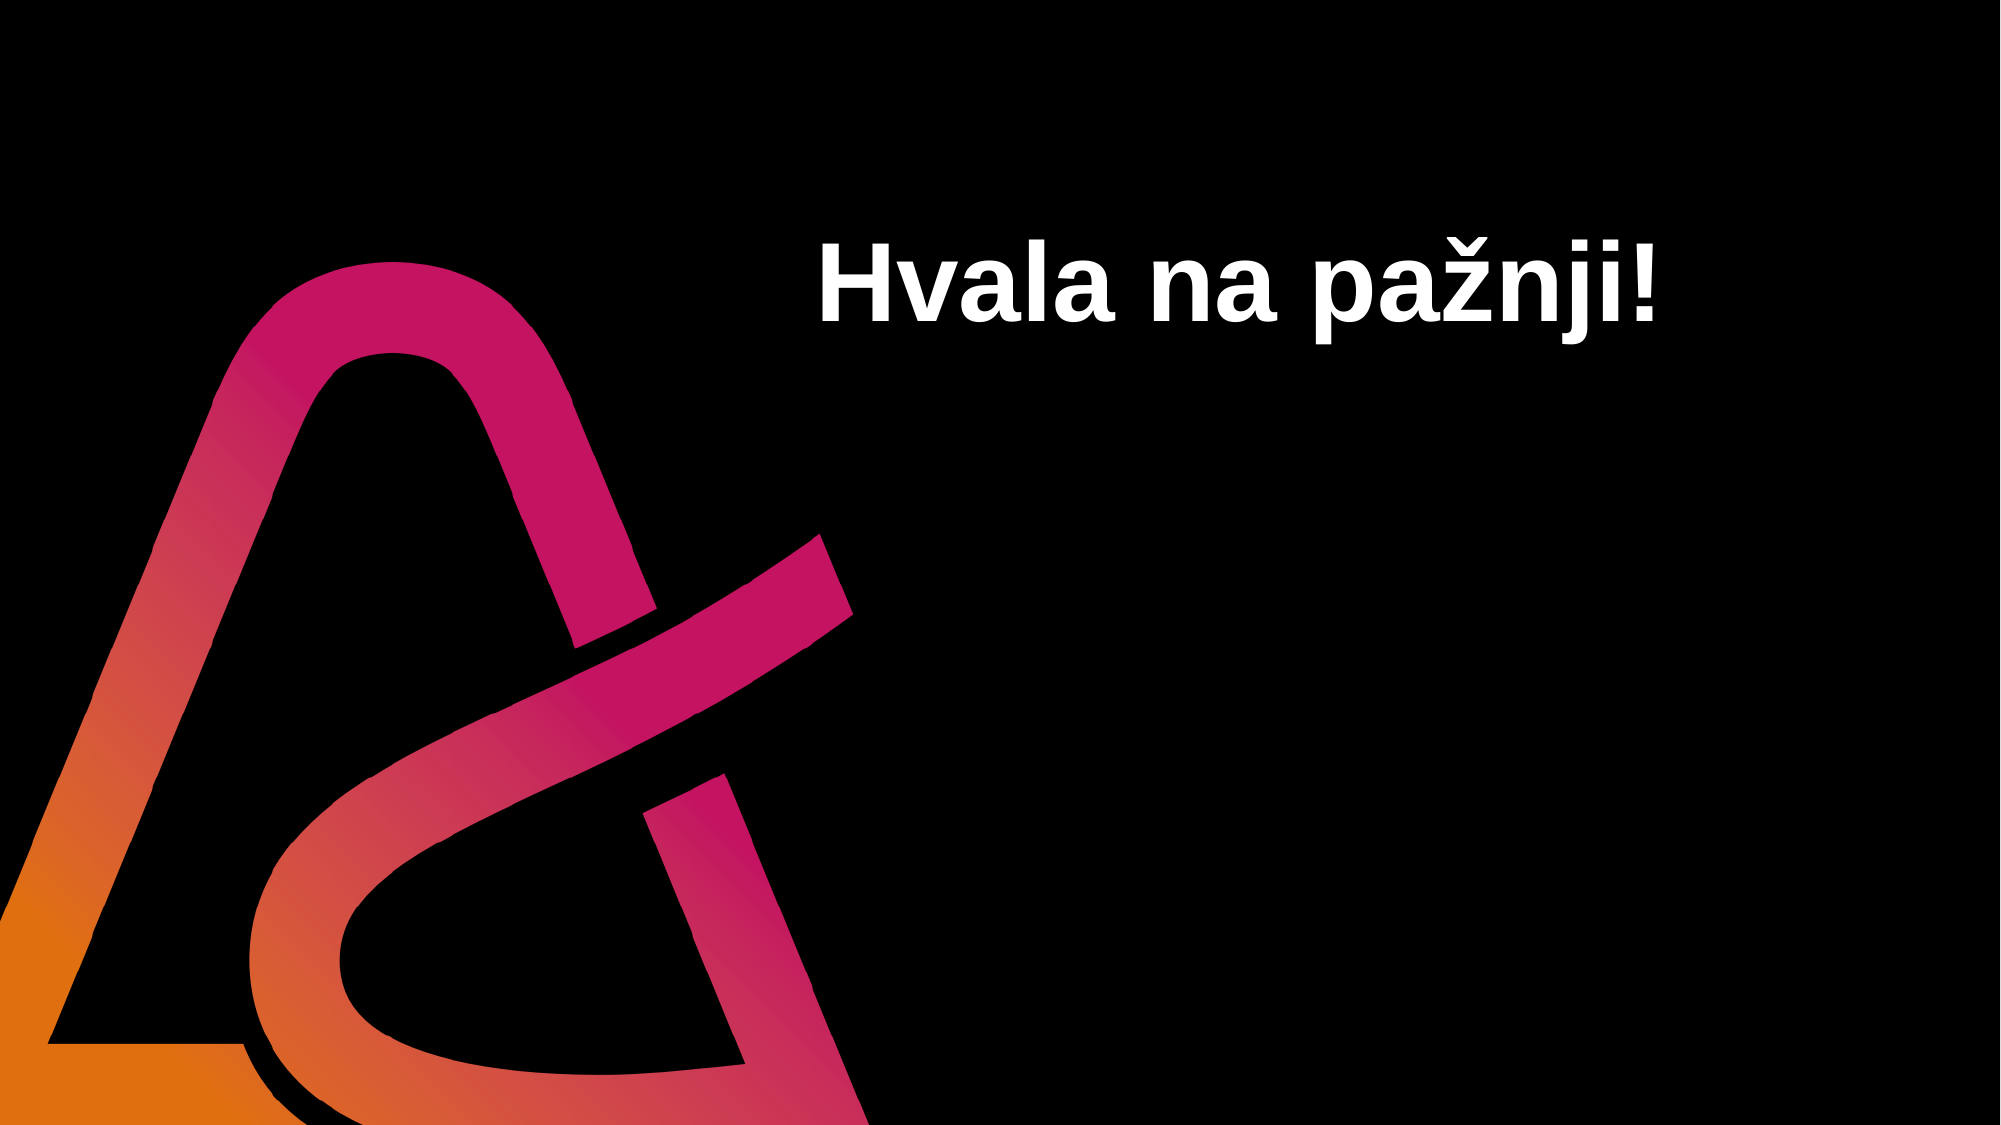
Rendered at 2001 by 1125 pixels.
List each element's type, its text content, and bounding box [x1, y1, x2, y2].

title Hvala na pažnji! [800, 119, 1863, 450]
